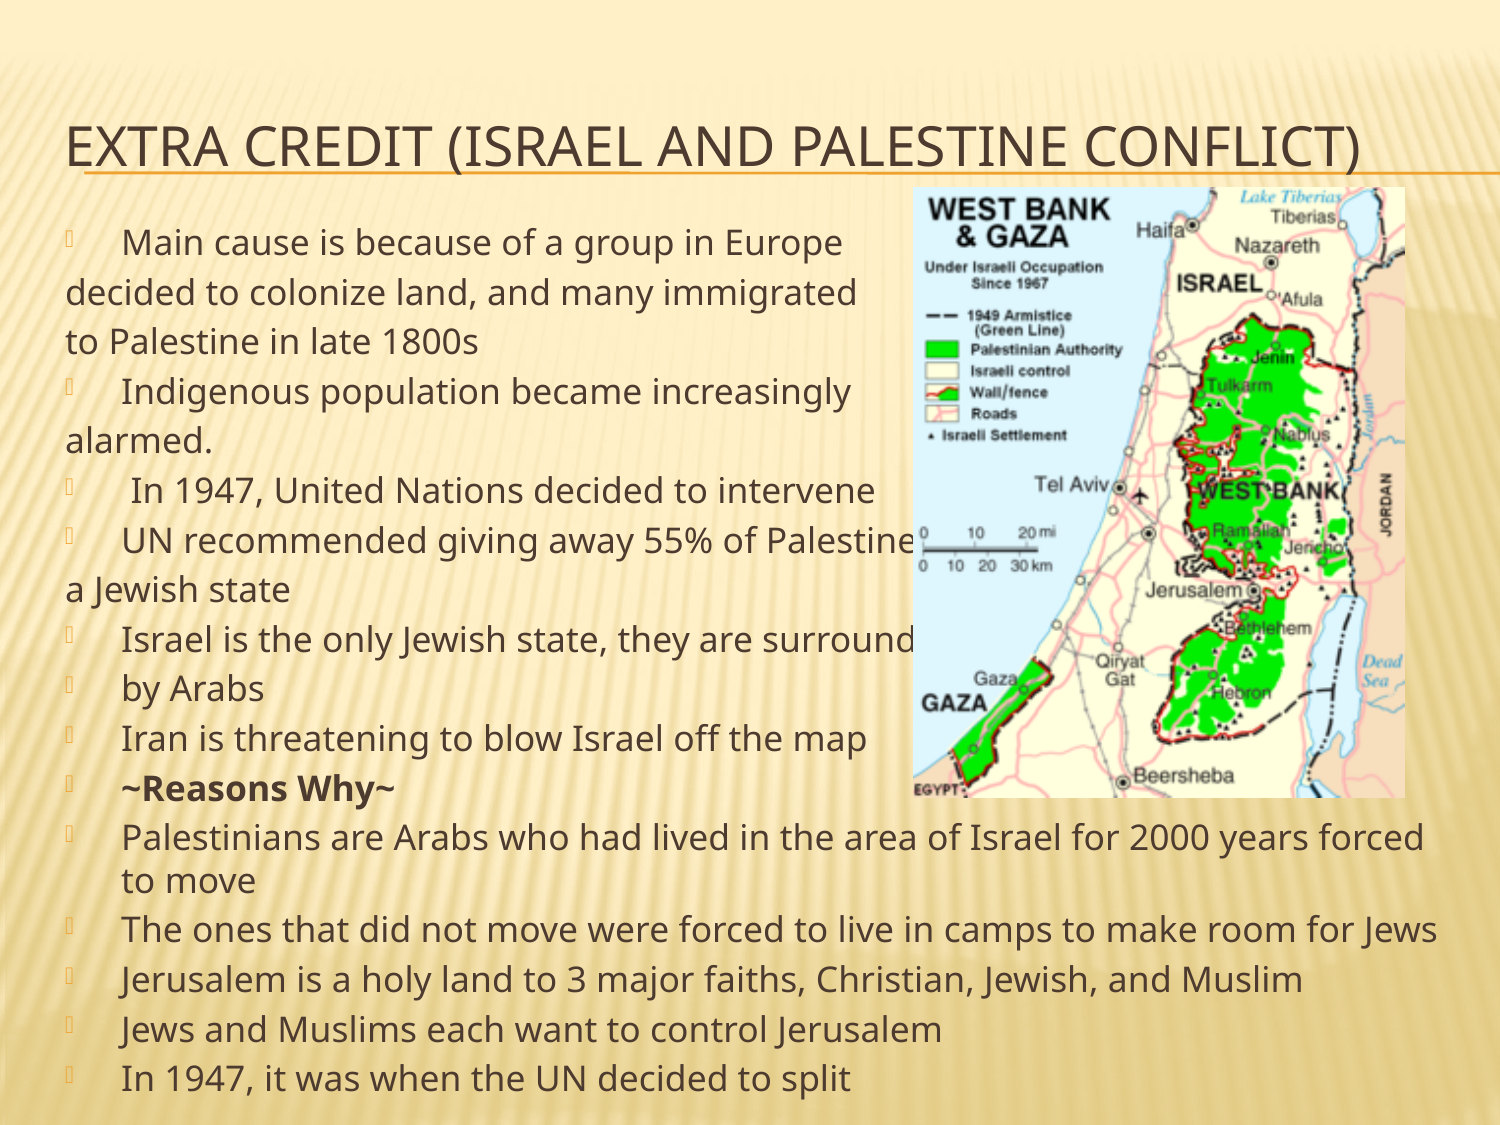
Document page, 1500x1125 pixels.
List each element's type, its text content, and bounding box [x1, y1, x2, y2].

picture [913, 187, 1405, 799]
list Main cause is because of a group in Europe decided to colonize land, and many immigrated to Palestine in late 1800s Indigenous population became increasingly alarmed. In 1947, United Nations decided to intervene UN recommended giving away 55% of Palestine to a Jewish state Israel is the only Jewish state, they are surrounded by Arabs Iran is threatening to blow Israel off the map ~Reasons Why~ Palestinians are Arabs who had lived in the area of Israel for 2000 years forced to move The ones that did not move were forced to live in camps to make room for Jews Jerusalem is a holy land to 3 major faiths, Christian, Jewish, and Muslim Jews and Muslims each want to control Jerusalem In 1947, it was when the UN decided to split [49, 212, 1476, 956]
title Extra Credit (Israel and Palestine Conflict) [50, 75, 1475, 212]
